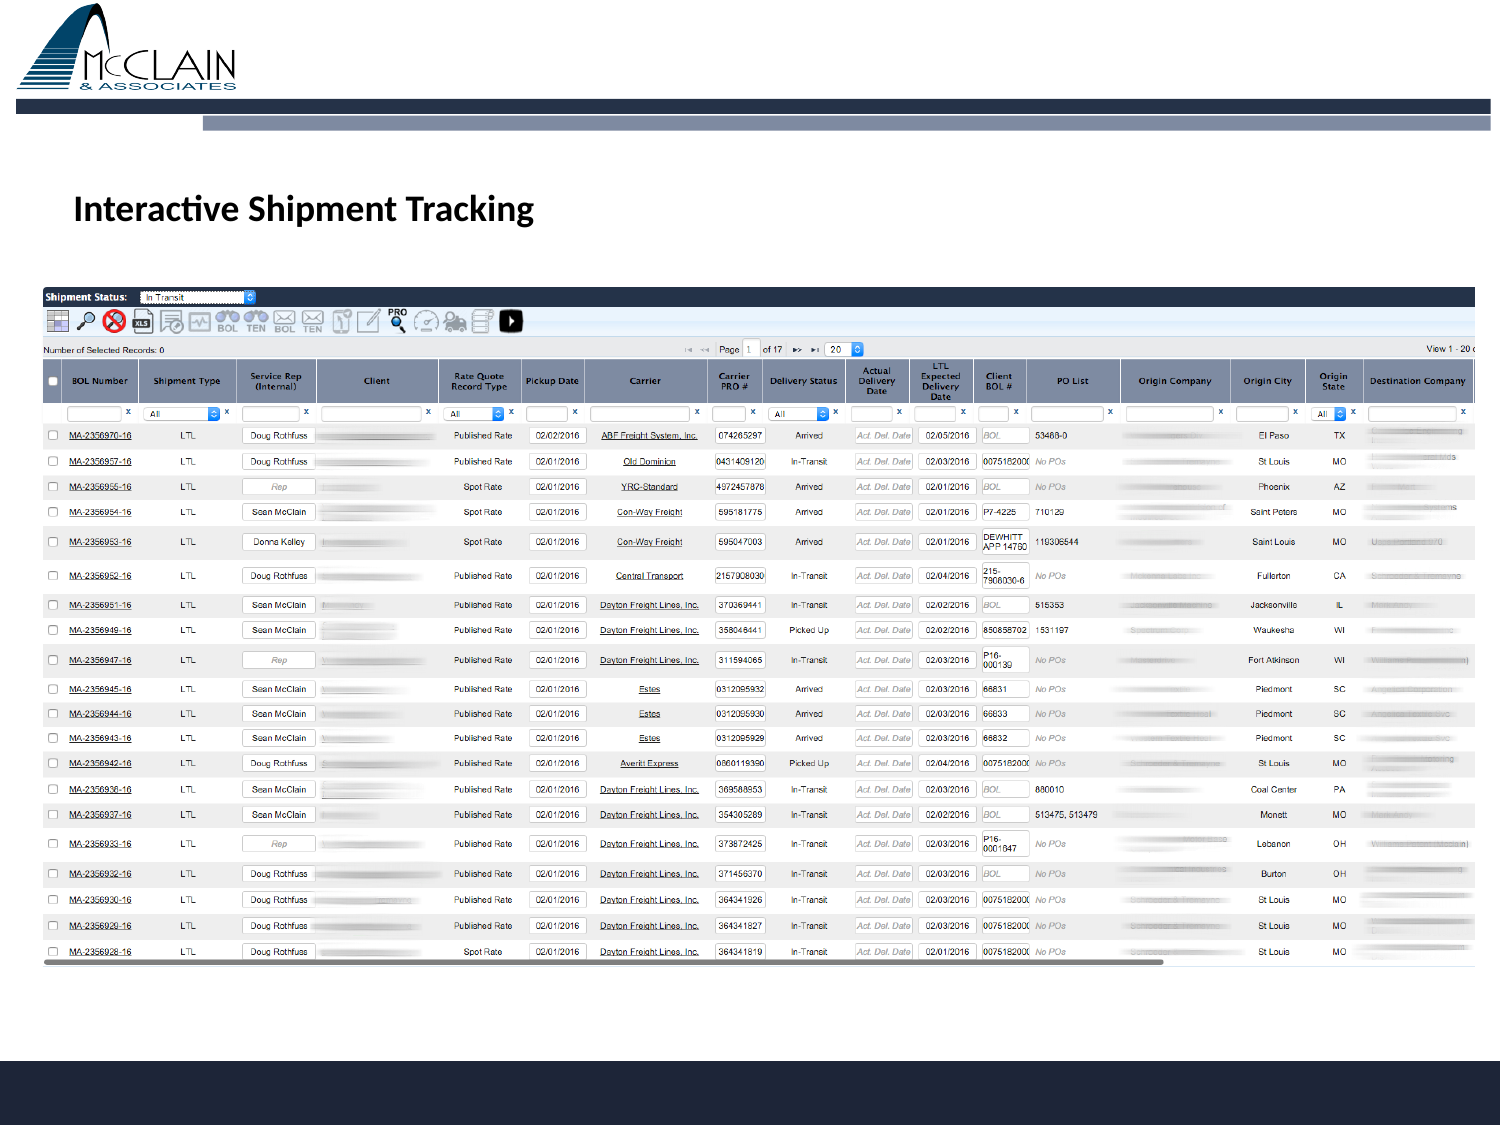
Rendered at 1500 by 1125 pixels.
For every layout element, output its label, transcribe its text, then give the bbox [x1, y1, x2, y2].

picture [0, 1061, 1500, 1125]
text_box Interactive Shipment Tracking [58, 176, 553, 280]
picture [16, 3, 236, 90]
picture [35, 281, 1475, 967]
